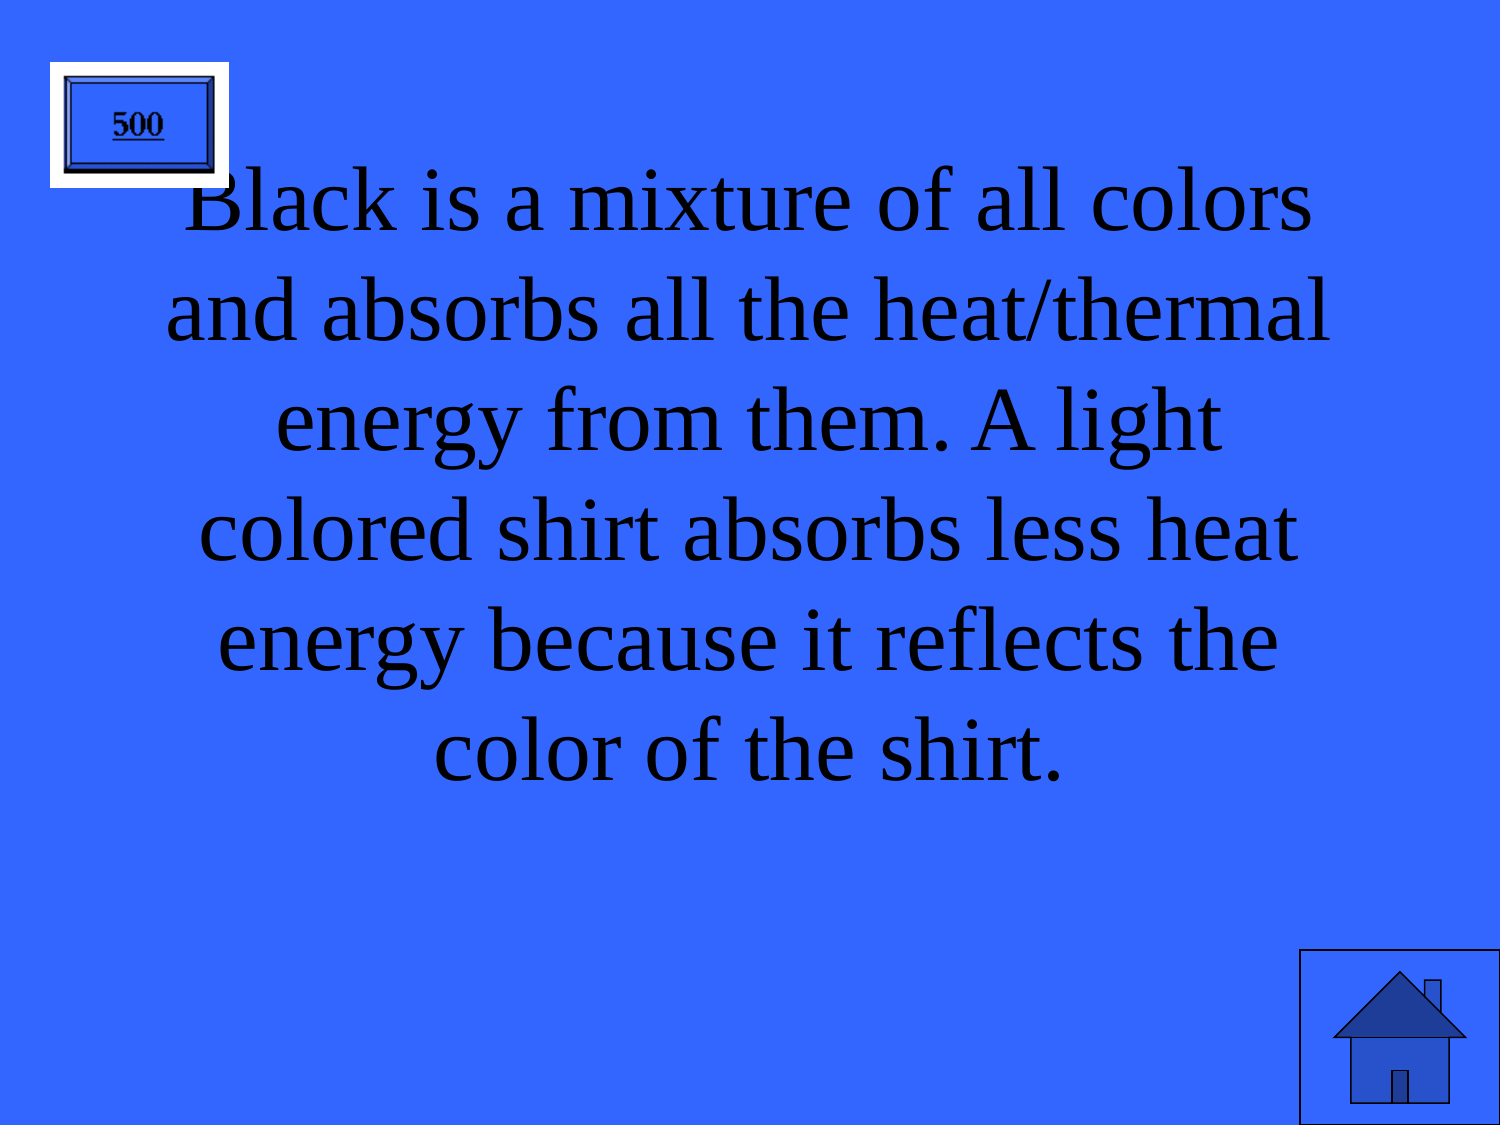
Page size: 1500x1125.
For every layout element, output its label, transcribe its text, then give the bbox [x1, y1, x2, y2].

text_box [1299, 950, 1500, 1125]
subtitle [224, 637, 1276, 926]
picture [49, 62, 229, 188]
title Black is a mixture of all colors and absorbs all the heat/thermal energy from them. A light colored shirt absorbs less heat energy because it reflects the color of the shirt. [112, 374, 1388, 563]
